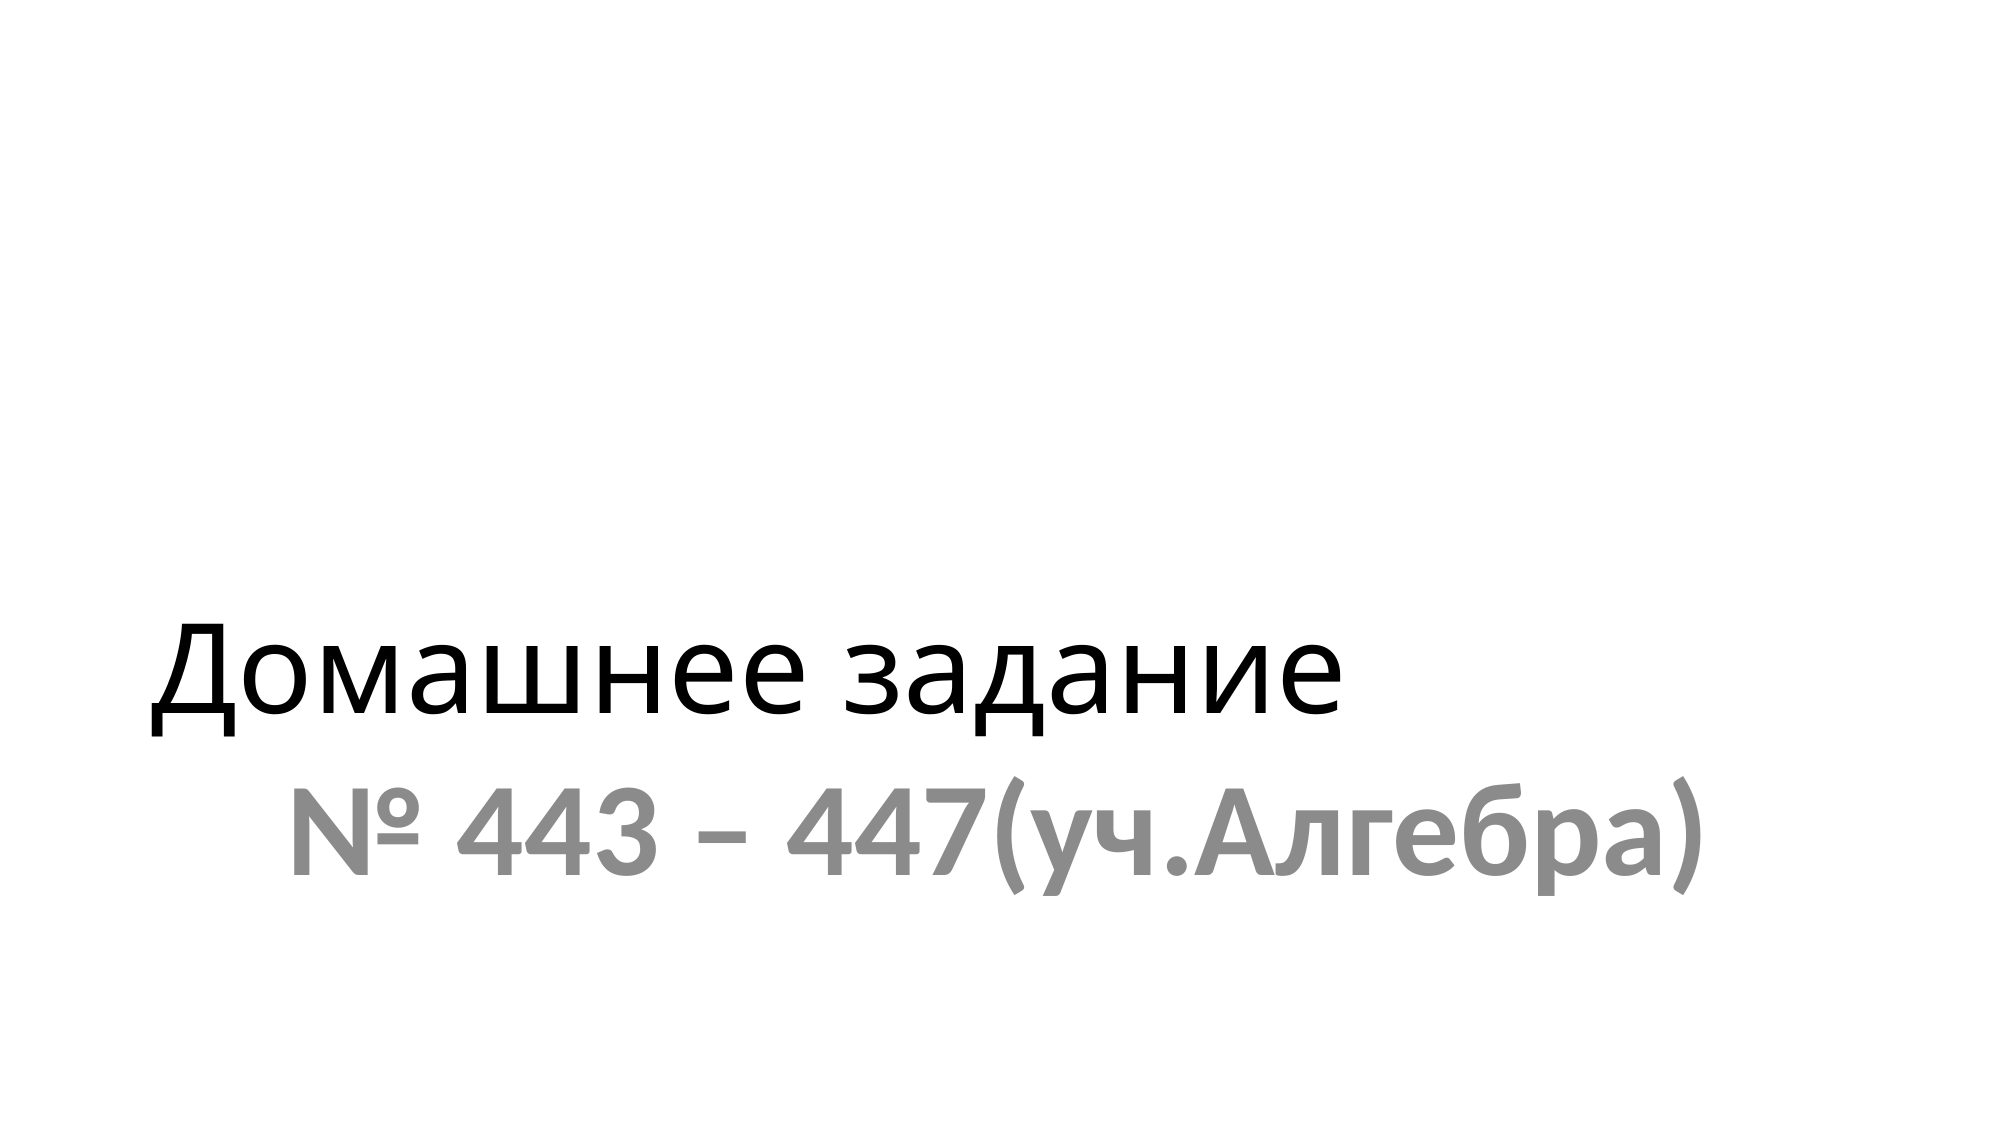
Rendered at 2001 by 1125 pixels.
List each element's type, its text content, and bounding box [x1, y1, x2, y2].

list № 443 – 447(уч.Алгебра) [136, 752, 1862, 999]
title Домашнее задание [136, 280, 1862, 749]
